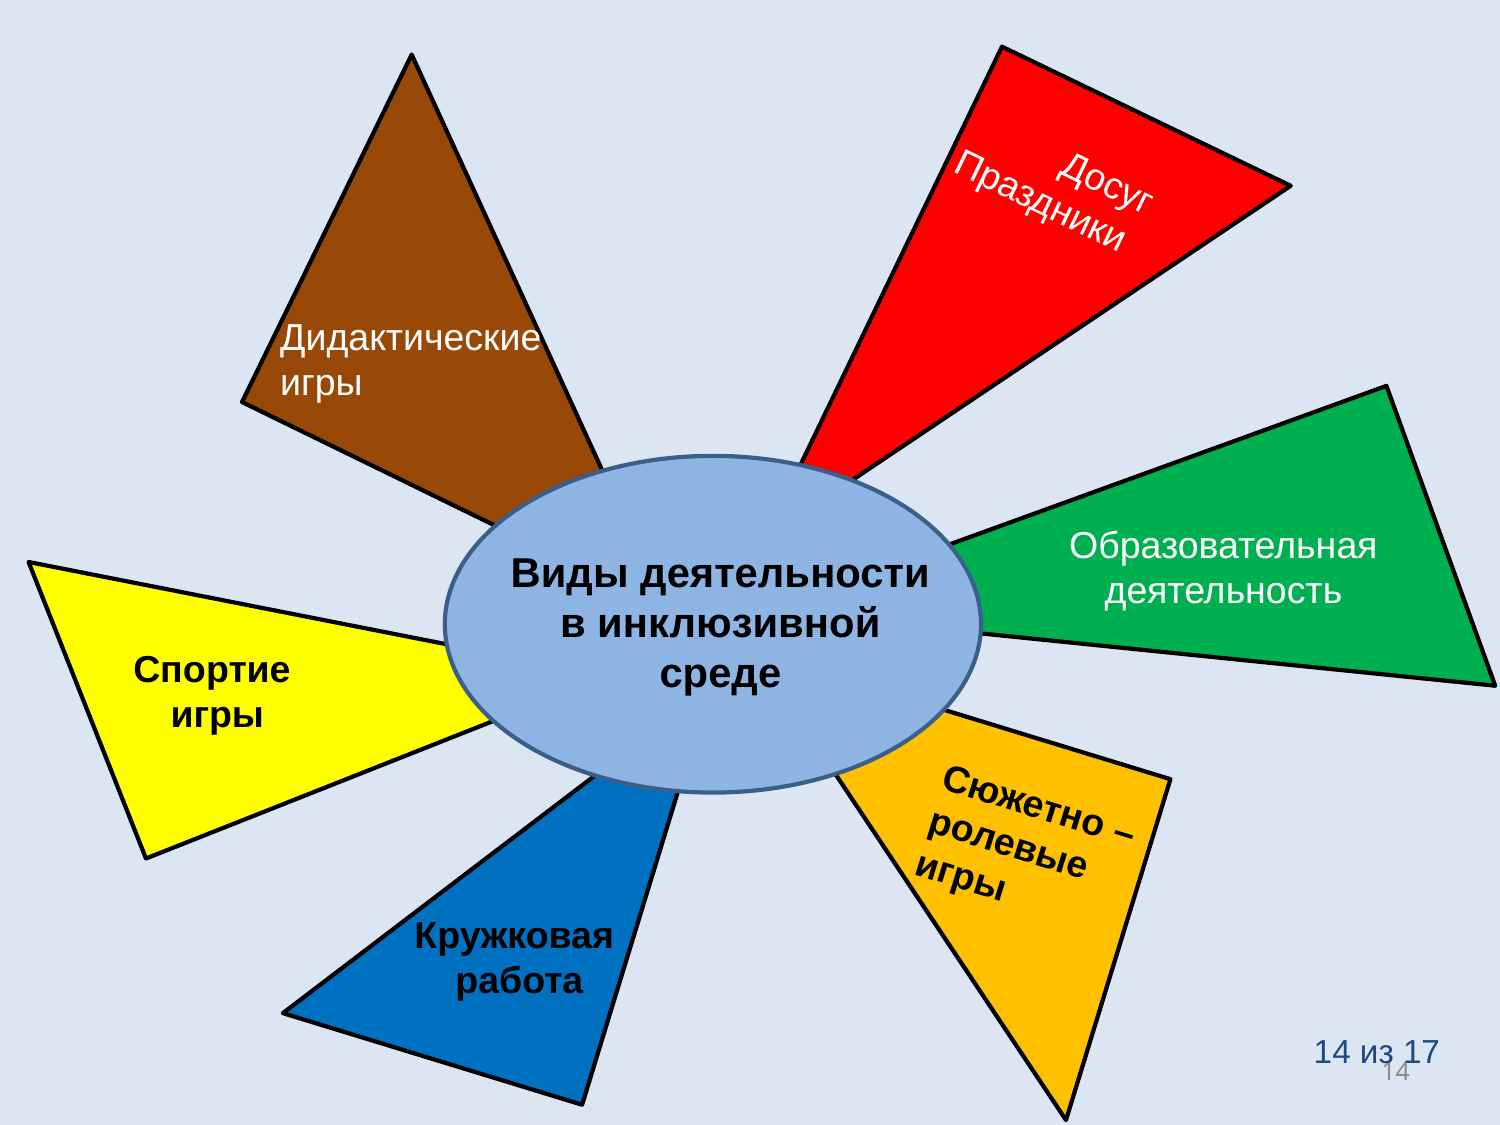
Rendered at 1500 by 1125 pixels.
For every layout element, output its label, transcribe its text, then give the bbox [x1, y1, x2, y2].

text_box [26, 559, 492, 773]
text_box [799, 44, 1293, 479]
text_box Сюжетно – ролевые игры [894, 740, 1167, 955]
text_box Кружковая работа [393, 903, 646, 1009]
text_box [280, 926, 614, 1107]
text_box [834, 709, 1173, 872]
text_box [442, 453, 984, 795]
text_box [951, 528, 1498, 688]
text_box [1029, 383, 1435, 513]
text_box Досуг Праздники [910, 73, 1194, 283]
text_box [240, 350, 604, 526]
text_box Образовательная деятельность [988, 513, 1459, 619]
text_box [287, 52, 529, 305]
slide_number 14 [1074, 1042, 1425, 1103]
text_box 14 из 17 [1241, 1023, 1500, 1078]
text_box Виды деятельности в инклюзивной среде [490, 538, 951, 704]
text_box [115, 788, 330, 861]
text_box [909, 889, 1119, 1123]
text_box [424, 777, 680, 904]
text_box Дидактические игры [265, 305, 586, 411]
text_box Спортие игры [56, 637, 368, 788]
